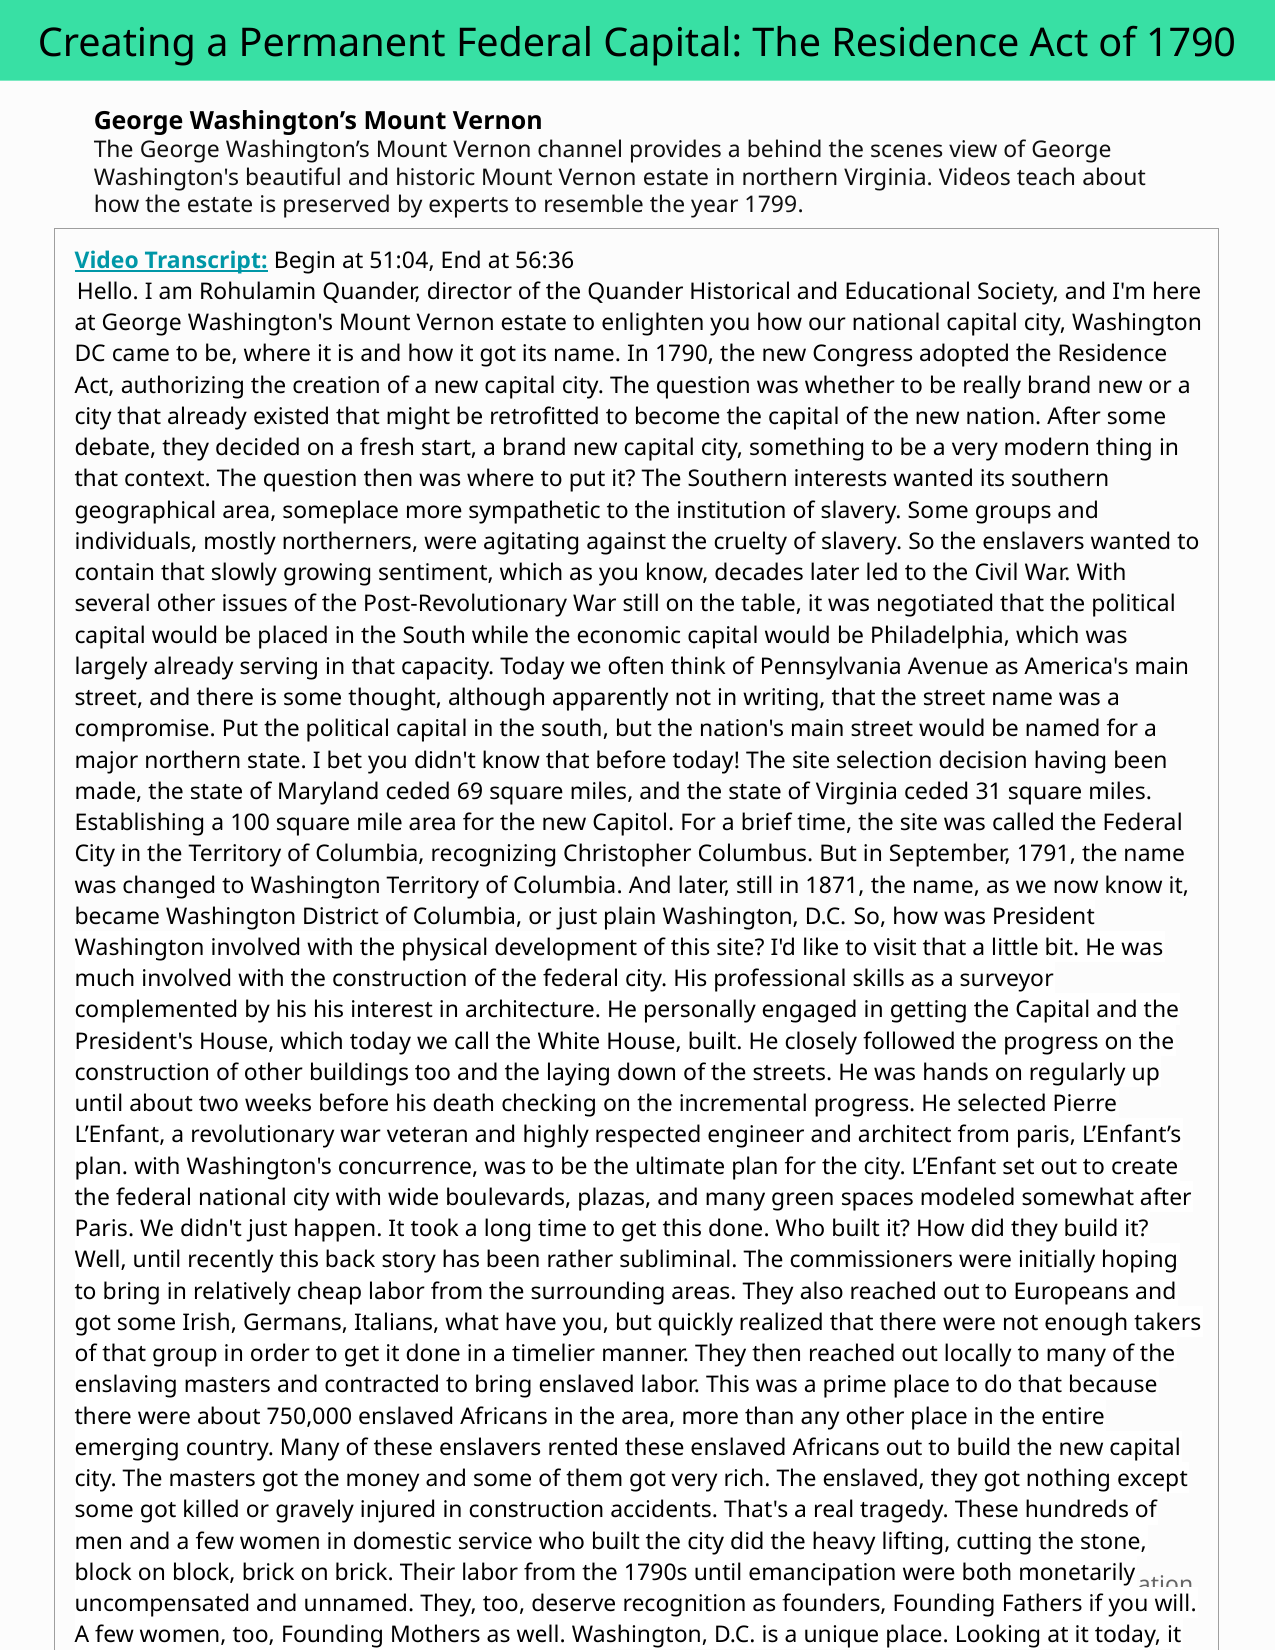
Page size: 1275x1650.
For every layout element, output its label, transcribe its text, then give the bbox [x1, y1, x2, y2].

text_box Creating a Permanent Federal Capital: The Residence Act of 1790 [0, 0, 1275, 81]
picture [62, 1533, 133, 1604]
table_header Video Transcript: Begin at 51:04, End at 56:36 Hello. I am Rohulamin Quander, director of the Quander Historical and Educational Society, and I'm here at George Washington's Mount Vernon estate to enlighten you how our national capital city, Washington DC came to be, where it is and how it got its name. In 1790, the new Congress adopted the Residence Act, authorizing the creation of a new capital city. The question was whether to be really brand new or a city that already existed that might be retrofitted to become the capital of the new nation. After some debate, they decided on a fresh start, a brand new capital city, something to be a very modern thing in that context. The question then was where to put it? The Southern interests wanted its southern geographical area, someplace more sympathetic to the institution of slavery. Some groups and individuals, mostly northerners, were agitating against the cruelty of slavery. So the enslavers wanted to contain that slowly growing sentiment, which as you know, decades later led to the Civil War. With several other issues of the Post-Revolutionary War still on the table, it was negotiated that the political capital would be placed in the South while the economic capital would be Philadelphia, which was largely already serving in that capacity. Today we often think of Pennsylvania Avenue as America's main street, and there is some thought, although apparently not in writing, that the street name was a compromise. Put the political capital in the south, but the nation's main street would be named for a major northern state. I bet you didn't know that before today! The site selection decision having been made, the state of Maryland ceded 69 square miles, and the state of Virginia ceded 31 square miles. Establishing a 100 square mile area for the new Capitol. For a brief time, the site was called the Federal City in the Territory of Columbia, recognizing Christopher Columbus. But in September, 1791, the name was changed to Washington Territory of Columbia. And later, still in 1871, the name, as we now know it, became Washington District of Columbia, or just plain Washington, D.C. So, how was President Washington involved with the physical development of this site? I'd like to visit that a little bit. He was much involved with the construction of the federal city. His professional skills as a surveyor complemented by his his interest in architecture. He personally engaged in getting the Capital and the President's House, which today we call the White House, built. He closely followed the progress on the construction of other buildings too and the laying down of the streets. He was hands on regularly up until about two weeks before his death checking on the incremental progress. He selected Pierre L’Enfant, a revolutionary war veteran and highly respected engineer and architect from paris, L’Enfant’s plan. with Washington's concurrence, was to be the ultimate plan for the city. L’Enfant set out to create the federal national city with wide boulevards, plazas, and many green spaces modeled somewhat after Paris. We didn't just happen. It took a long time to get this done. Who built it? How did they build it? Well, until recently this back story has been rather subliminal. The commissioners were initially hoping to bring in relatively cheap labor from the surrounding areas. They also reached out to Europeans and got some Irish, Germans, Italians, what have you, but quickly realized that there were not enough takers of that group in order to get it done in a timelier manner. They then reached out locally to many of the enslaving masters and contracted to bring enslaved labor. This was a prime place to do that because there were about 750,000 enslaved Africans in the area, more than any other place in the entire emerging country. Many of these enslavers rented these enslaved Africans out to build the new capital city. The masters got the money and some of them got very rich. The enslaved, they got nothing except some got killed or gravely injured in construction accidents. That's a real tragedy. These hundreds of men and a few women in domestic service who built the city did the heavy lifting, cutting the stone, block on block, brick on brick. Their labor from the 1790s until emancipation were both monetarily uncompensated and unnamed. They, too, deserve recognition as founders, Founding Fathers if you will. A few women, too, Founding Mothers as well. Washington, D.C. is a unique place. Looking at it today, it represents the past, the present, and the future. [55, 229, 1218, 1650]
text_box George Washington’s Mount Vernon The George Washington’s Mount Vernon channel provides a behind the scenes view of George Washington's beautiful and historic Mount Vernon estate in northern Virginia. Videos teach about how the estate is preserved by experts to resemble the year 1799. [74, 85, 1210, 232]
